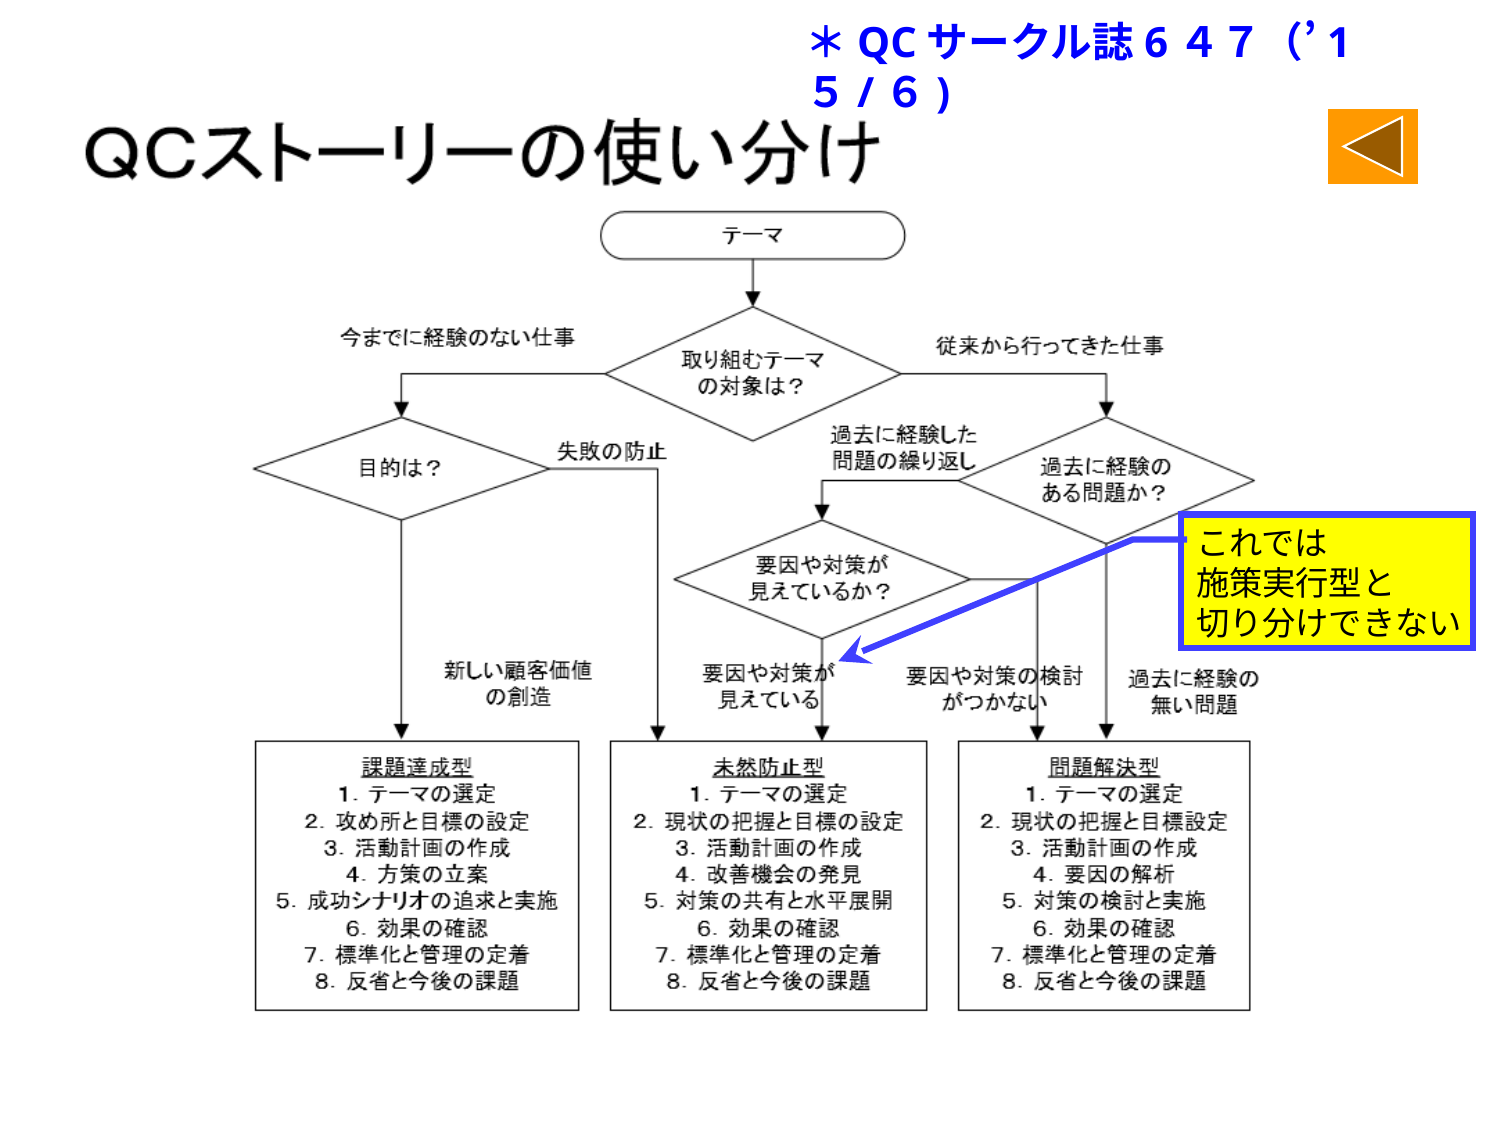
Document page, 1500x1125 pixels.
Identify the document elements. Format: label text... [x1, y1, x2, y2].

text_box [1327, 124, 1419, 186]
text_box ＊QCサークル誌6４７（’1５/６) [790, 8, 1473, 124]
text_box これでは 施策実行型と 切り分けできない [1302, 514, 1473, 648]
picture [79, 107, 1302, 1025]
